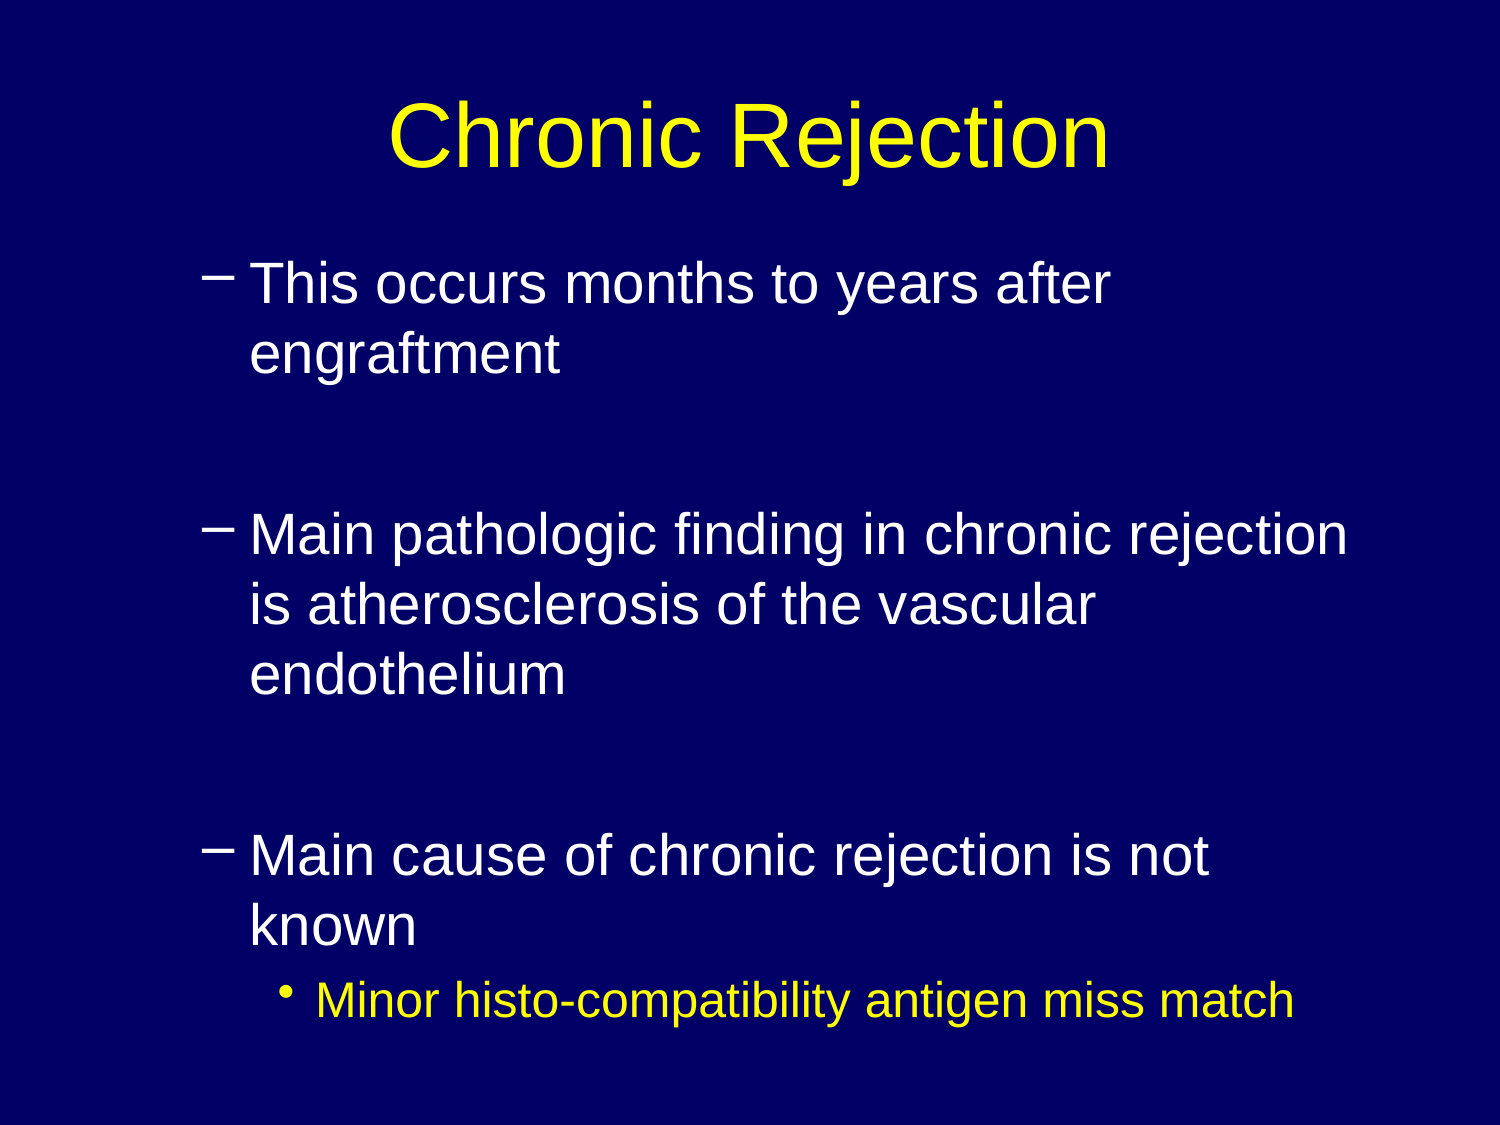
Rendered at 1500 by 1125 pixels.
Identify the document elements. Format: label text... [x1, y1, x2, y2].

list This occurs months to years after engraftment Main pathologic finding in chronic rejection is atherosclerosis of the vascular endothelium Main cause of chronic rejection is not known Minor histo-compatibility antigen miss match [112, 237, 1388, 913]
title Chronic Rejection [112, 37, 1388, 226]
